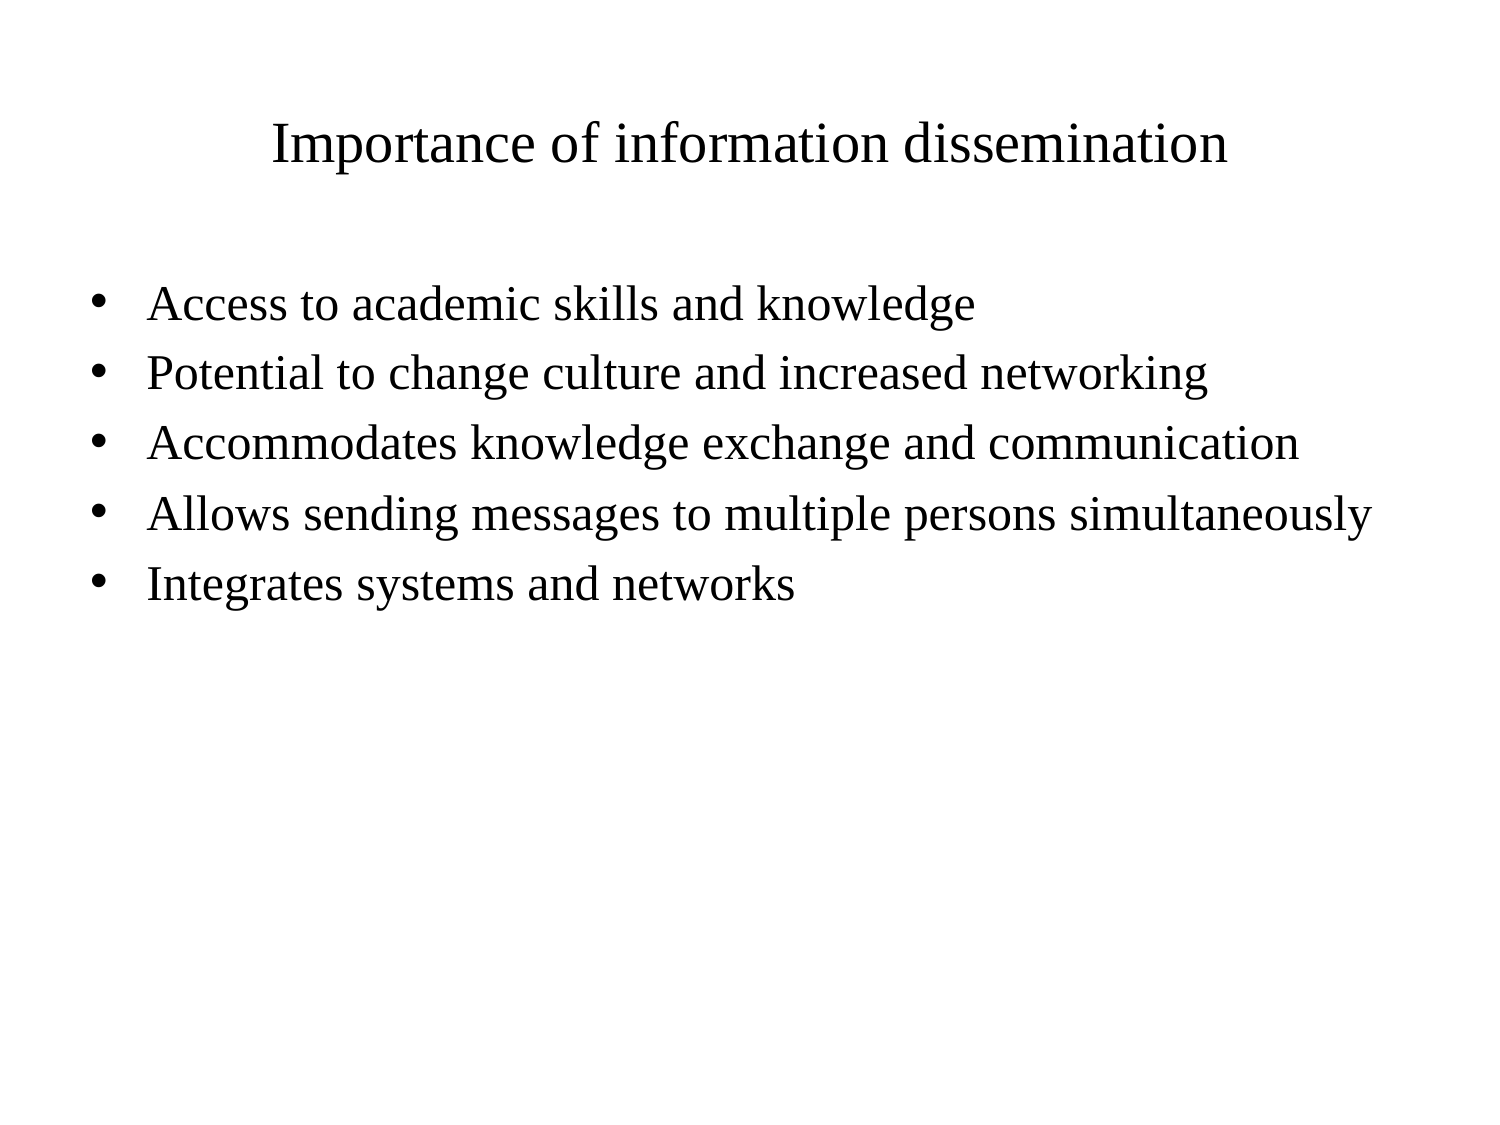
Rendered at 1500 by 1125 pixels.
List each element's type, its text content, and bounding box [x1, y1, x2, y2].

list Access to academic skills and knowledge Potential to change culture and increased networking Accommodates knowledge exchange and communication Allows sending messages to multiple persons simultaneously Integrates systems and networks [75, 262, 1425, 1005]
title Importance of information dissemination [75, 45, 1425, 233]
